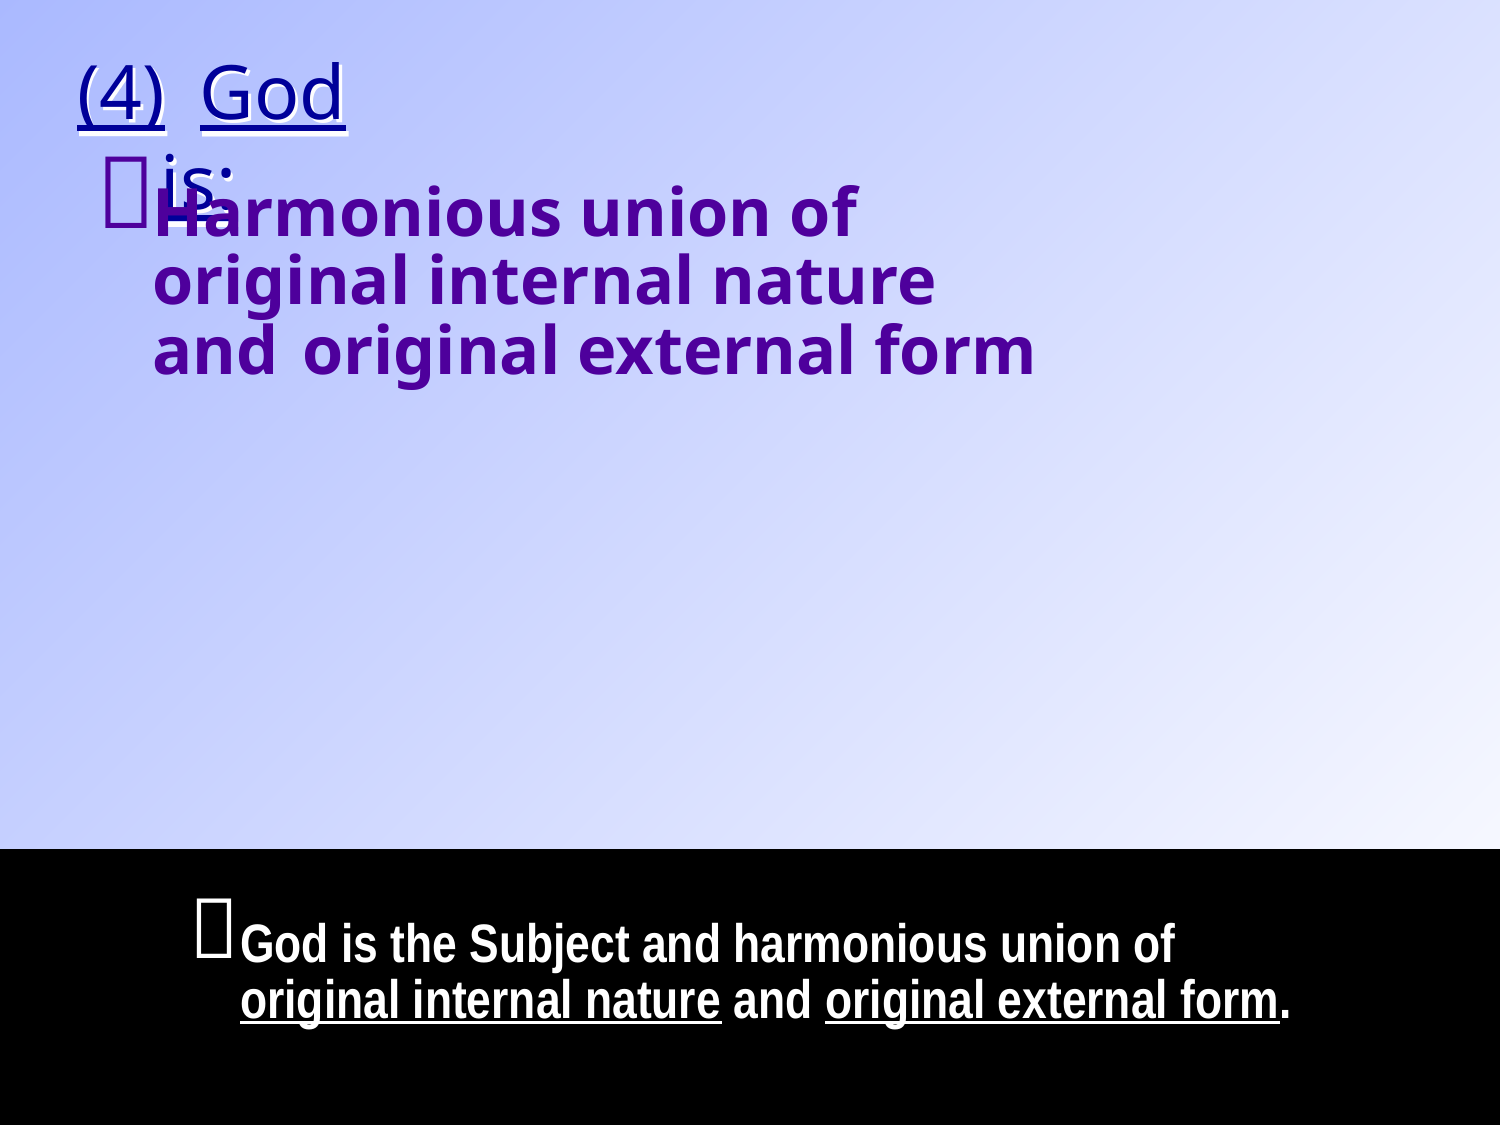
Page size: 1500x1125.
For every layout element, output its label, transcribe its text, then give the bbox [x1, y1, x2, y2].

text_box original internal nature [137, 230, 1025, 300]
text_box original external form [338, 300, 1113, 396]
text_box and [137, 300, 338, 396]
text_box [62, 37, 413, 143]
text_box [0, 849, 1500, 1125]
text_box  [81, 172, 157, 248]
text_box [106, 157, 146, 172]
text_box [174, 911, 1451, 1038]
text_box Harmonious union of [137, 162, 938, 230]
